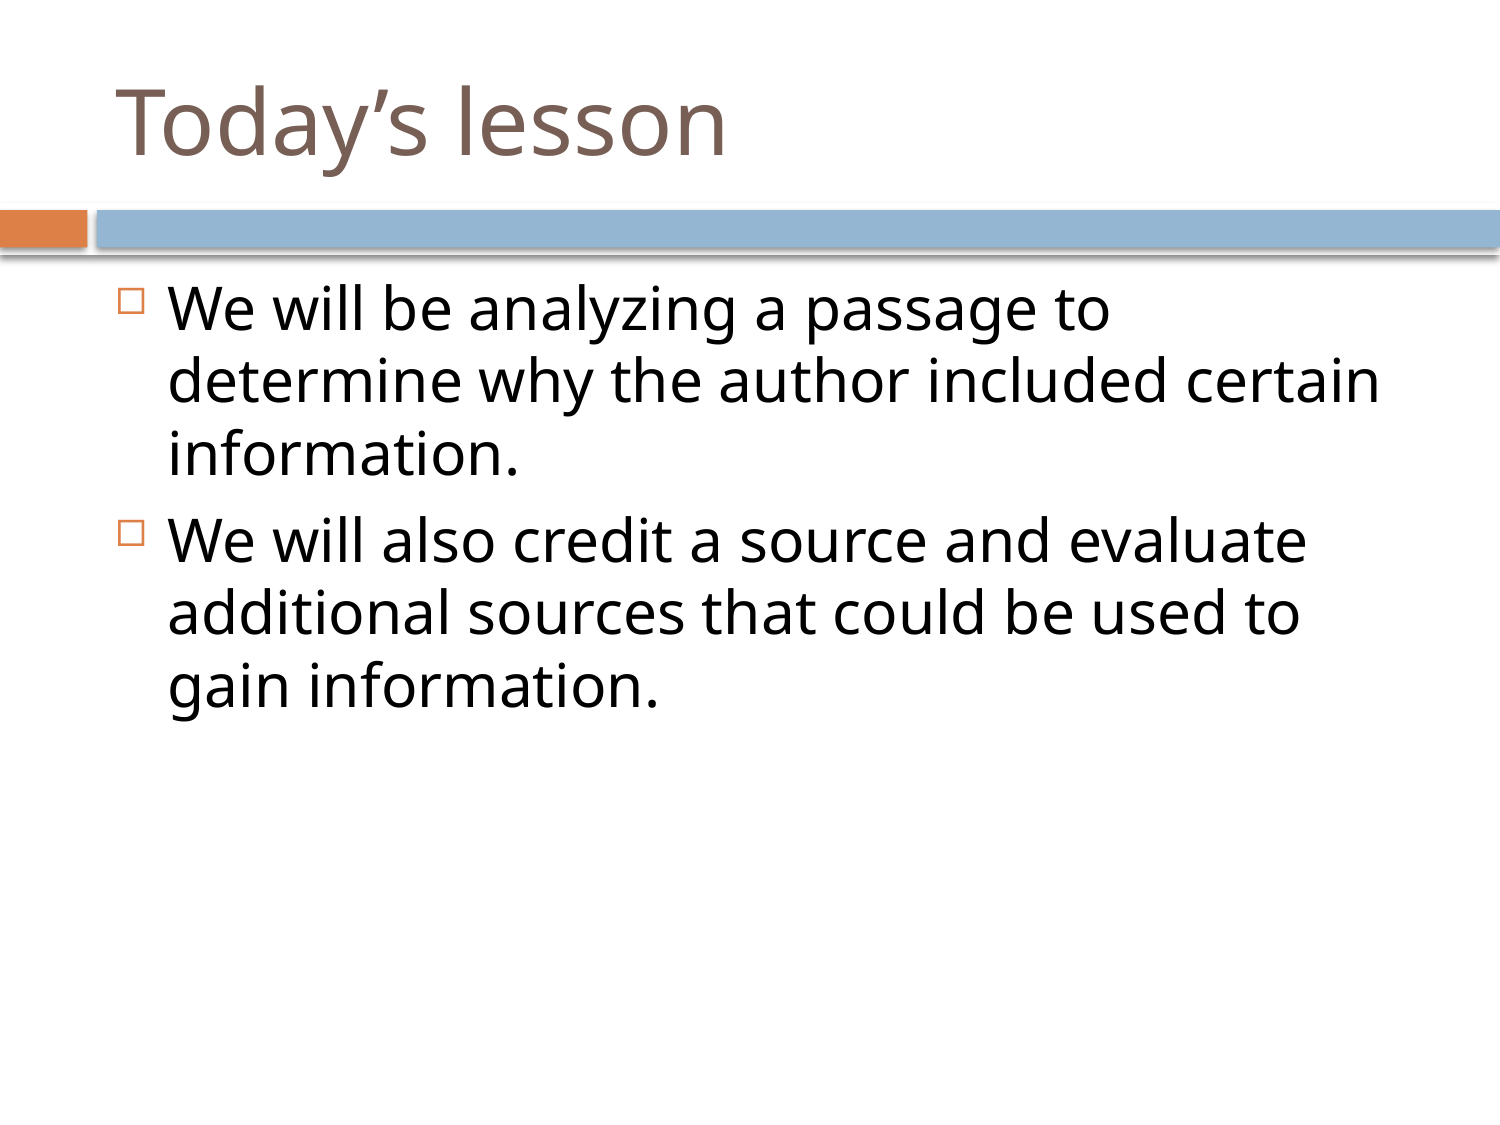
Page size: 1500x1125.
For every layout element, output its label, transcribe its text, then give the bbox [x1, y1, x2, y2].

title Today’s lesson [100, 37, 1438, 200]
list We will be analyzing a passage to determine why the author included certain information. We will also credit a source and evaluate additional sources that could be used to gain information. [100, 262, 1438, 1000]
